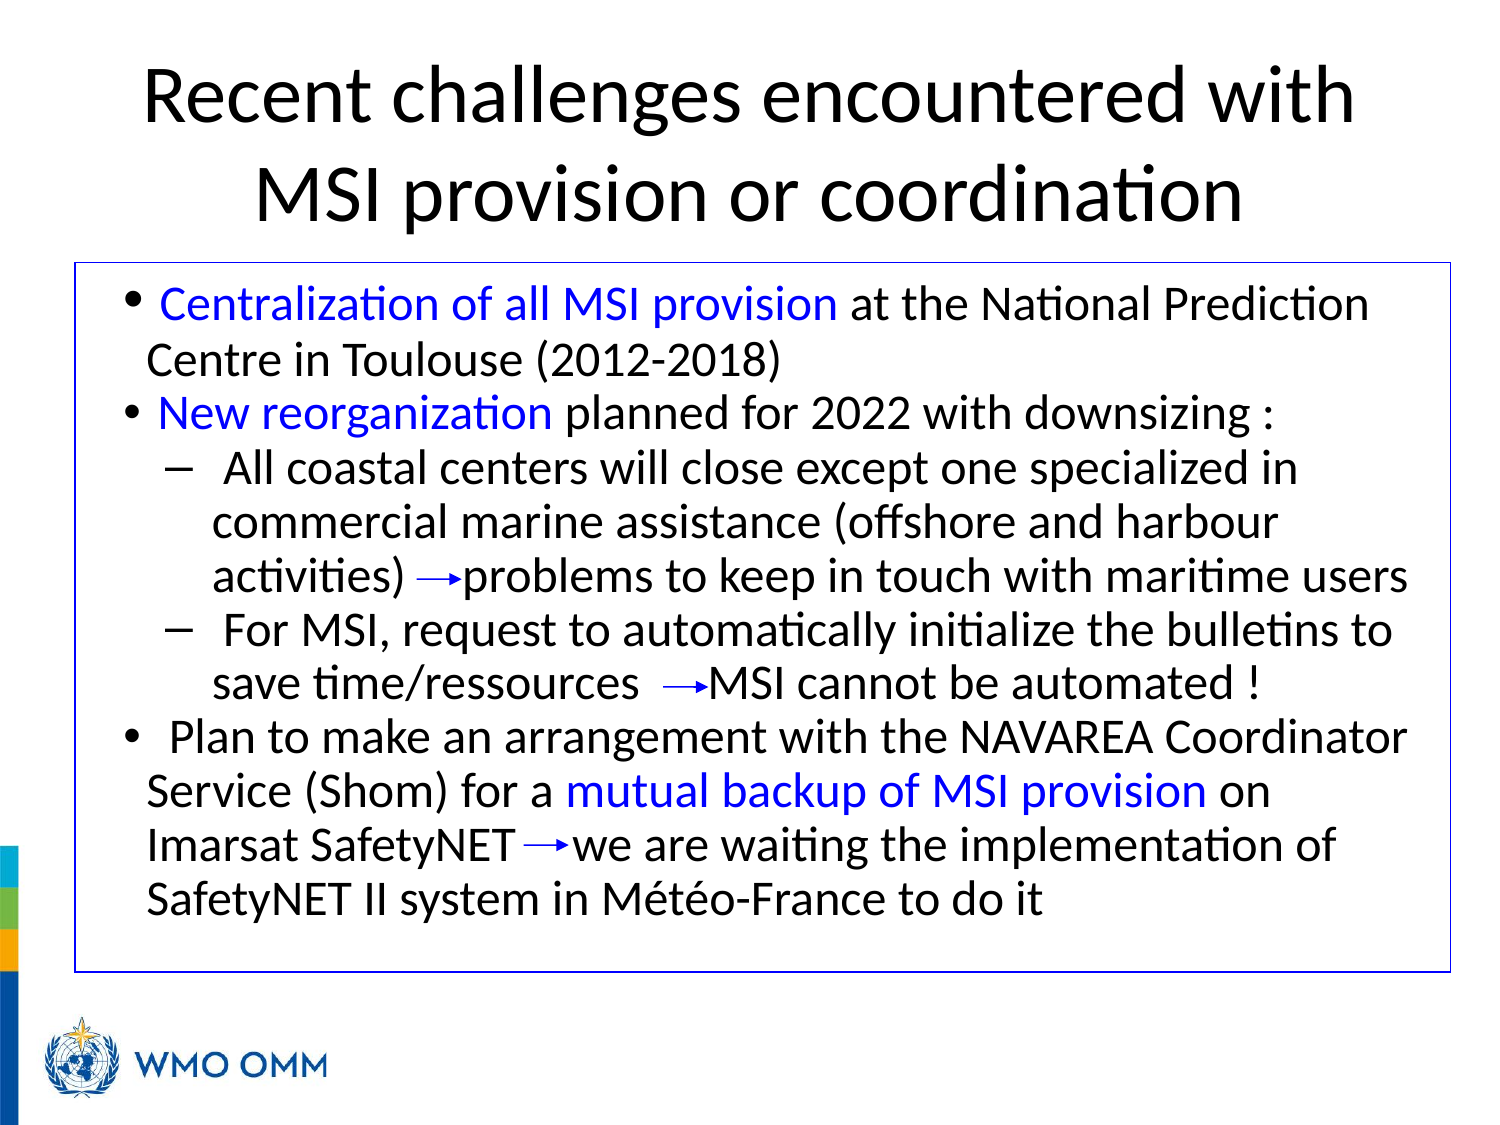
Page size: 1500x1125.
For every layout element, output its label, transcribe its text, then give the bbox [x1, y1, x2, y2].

title Recent challenges encountered with MSI provision or coordination [74, 44, 1426, 233]
list Centralization of all MSI provision at the National Prediction Centre in Toulouse (2012-2018) New reorganization planned for 2022 with downsizing : All coastal centers will close except one specialized in commercial marine assistance (offshore and harbour activities) problems to keep in touch with maritime users For MSI, request to automatically initialize the bulletins to save time/ressources MSI cannot be automated ! Plan to make an arrangement with the NAVAREA Coordinator Service (Shom) for a mutual backup of MSI provision on Imarsat SafetyNET we are waiting the implementation of SafetyNET II system in Météo-France to do it [74, 262, 1451, 973]
text_box [416, 573, 462, 586]
text_box [663, 680, 709, 694]
text_box [523, 838, 569, 852]
picture [0, 845, 327, 1125]
